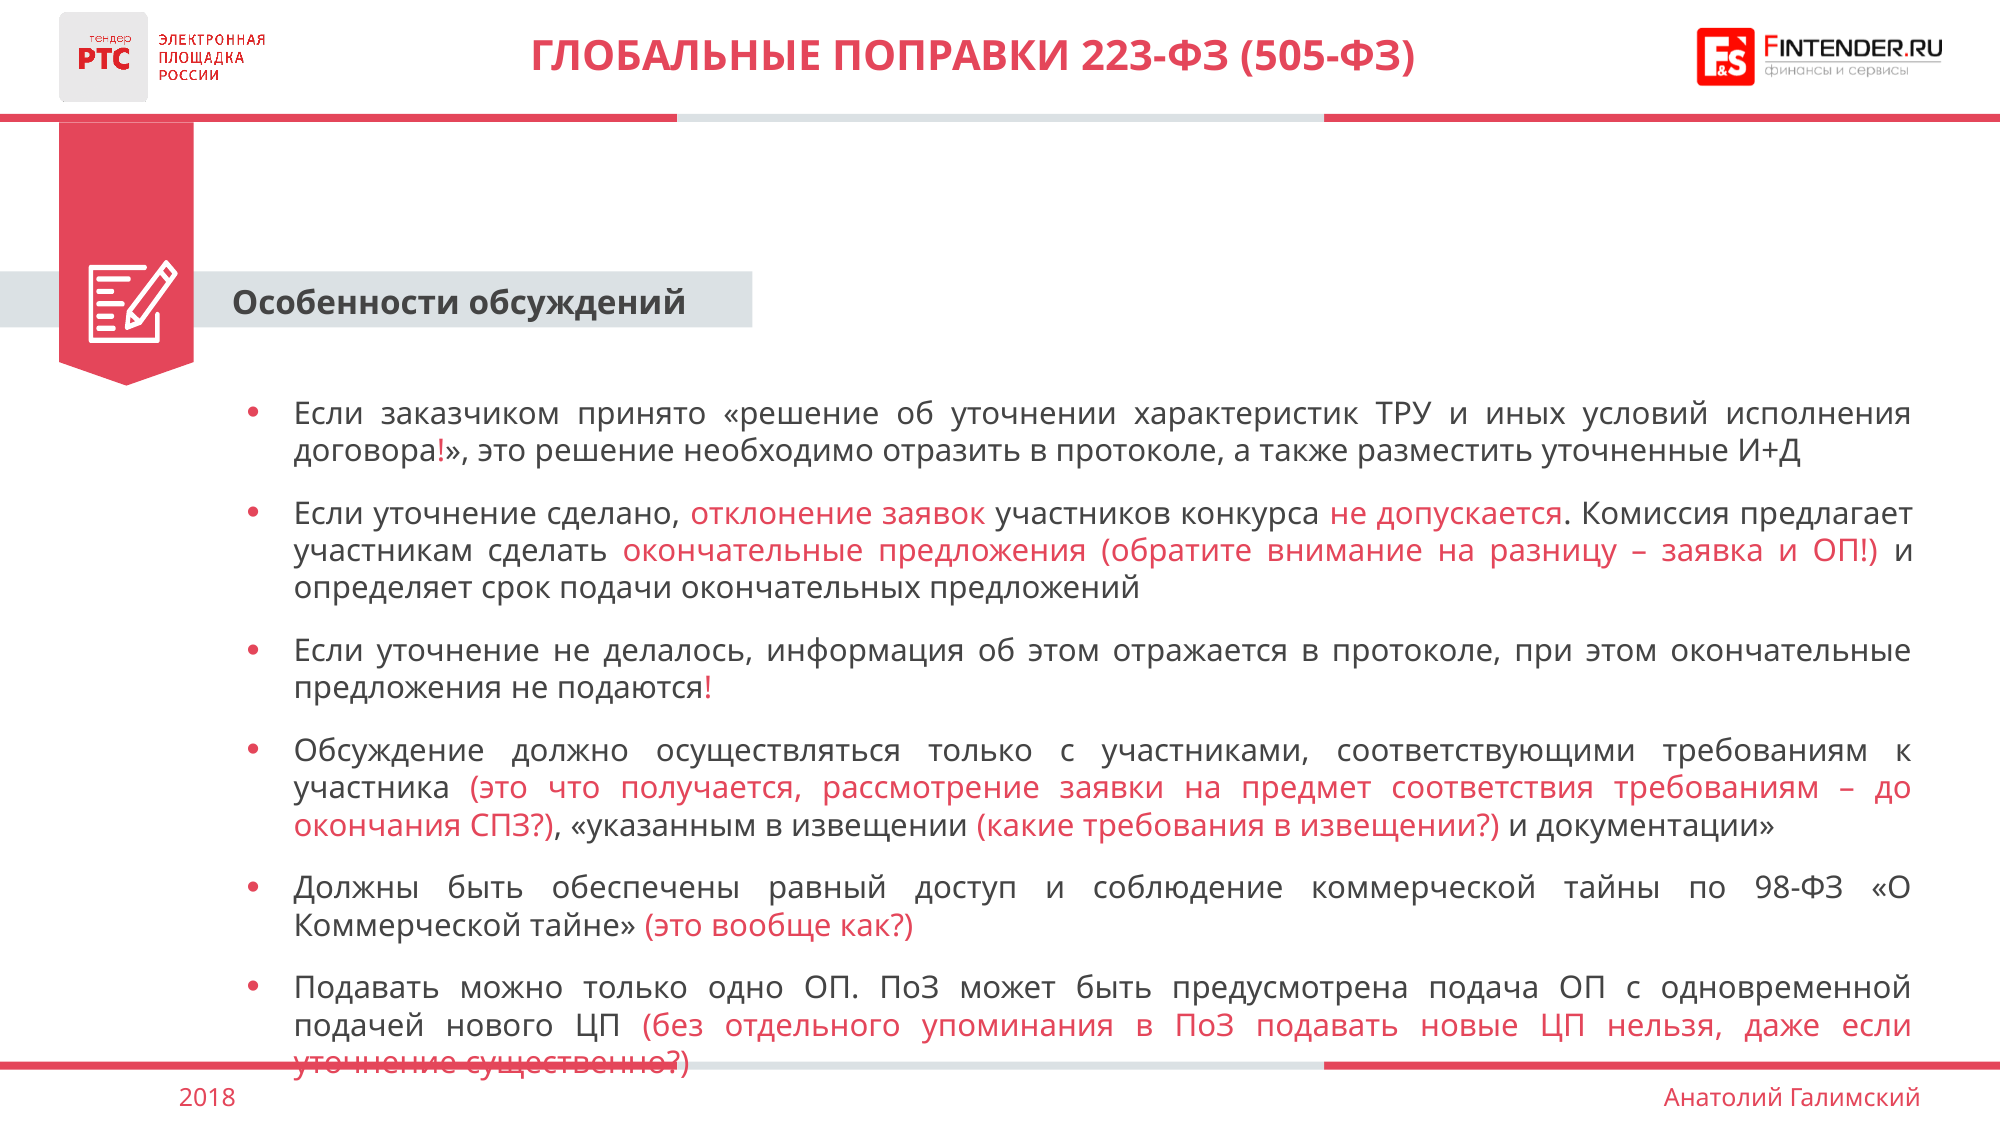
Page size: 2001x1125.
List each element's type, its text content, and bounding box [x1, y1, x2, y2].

text_box Анатолий Галимский [1584, 1073, 2000, 1119]
text_box 2018 [0, 1073, 415, 1119]
picture [1696, 18, 1942, 95]
text_box Особенности обсуждений [231, 281, 960, 322]
text_box [58, 121, 195, 387]
picture [59, 12, 265, 102]
text_box Если заказчиком принято «решение об уточнении характеристик ТРУ и иных условий исполнения договора!», это решение необходимо отразить в протоколе, а также разместить уточненные И+Д Если уточнение сделано, отклонение заявок участников конкурса не допускается. Комиссия предлагает участникам сделать окончательные предложения (обратите внимание на разницу – заявка и ОП!) и определяет срок подачи окончательных предложений Если уточнение не делалось, информация об этом отражается в протоколе, при этом окончательные предложения не подаются! Обсуждение должно осуществляться только с участниками, соответствующими требованиям к участника (это что получается, рассмотрение заявки на предмет соответствия требованиям – до окончания СПЗ?), «указанным в извещении (какие требования в извещении?) и документации» Должны быть обеспечены равный доступ и соблюдение коммерческой тайны по 98-ФЗ «О Коммерческой тайне» (это вообще как?) Подавать можно только одно ОП. ПоЗ может быть предусмотрена подача ОП с одновременной подачей нового ЦП (без отдельного упоминания в ПоЗ подавать новые ЦП нельзя, даже если уточнение существенно?) [231, 385, 1929, 1125]
text_box [0, 270, 58, 328]
title ГЛОБАЛЬНЫЕ ПОПРАВКИ 223-фз (505-фз) [294, 0, 1652, 114]
text_box [88, 264, 160, 343]
text_box [195, 270, 753, 328]
text_box [124, 260, 178, 330]
